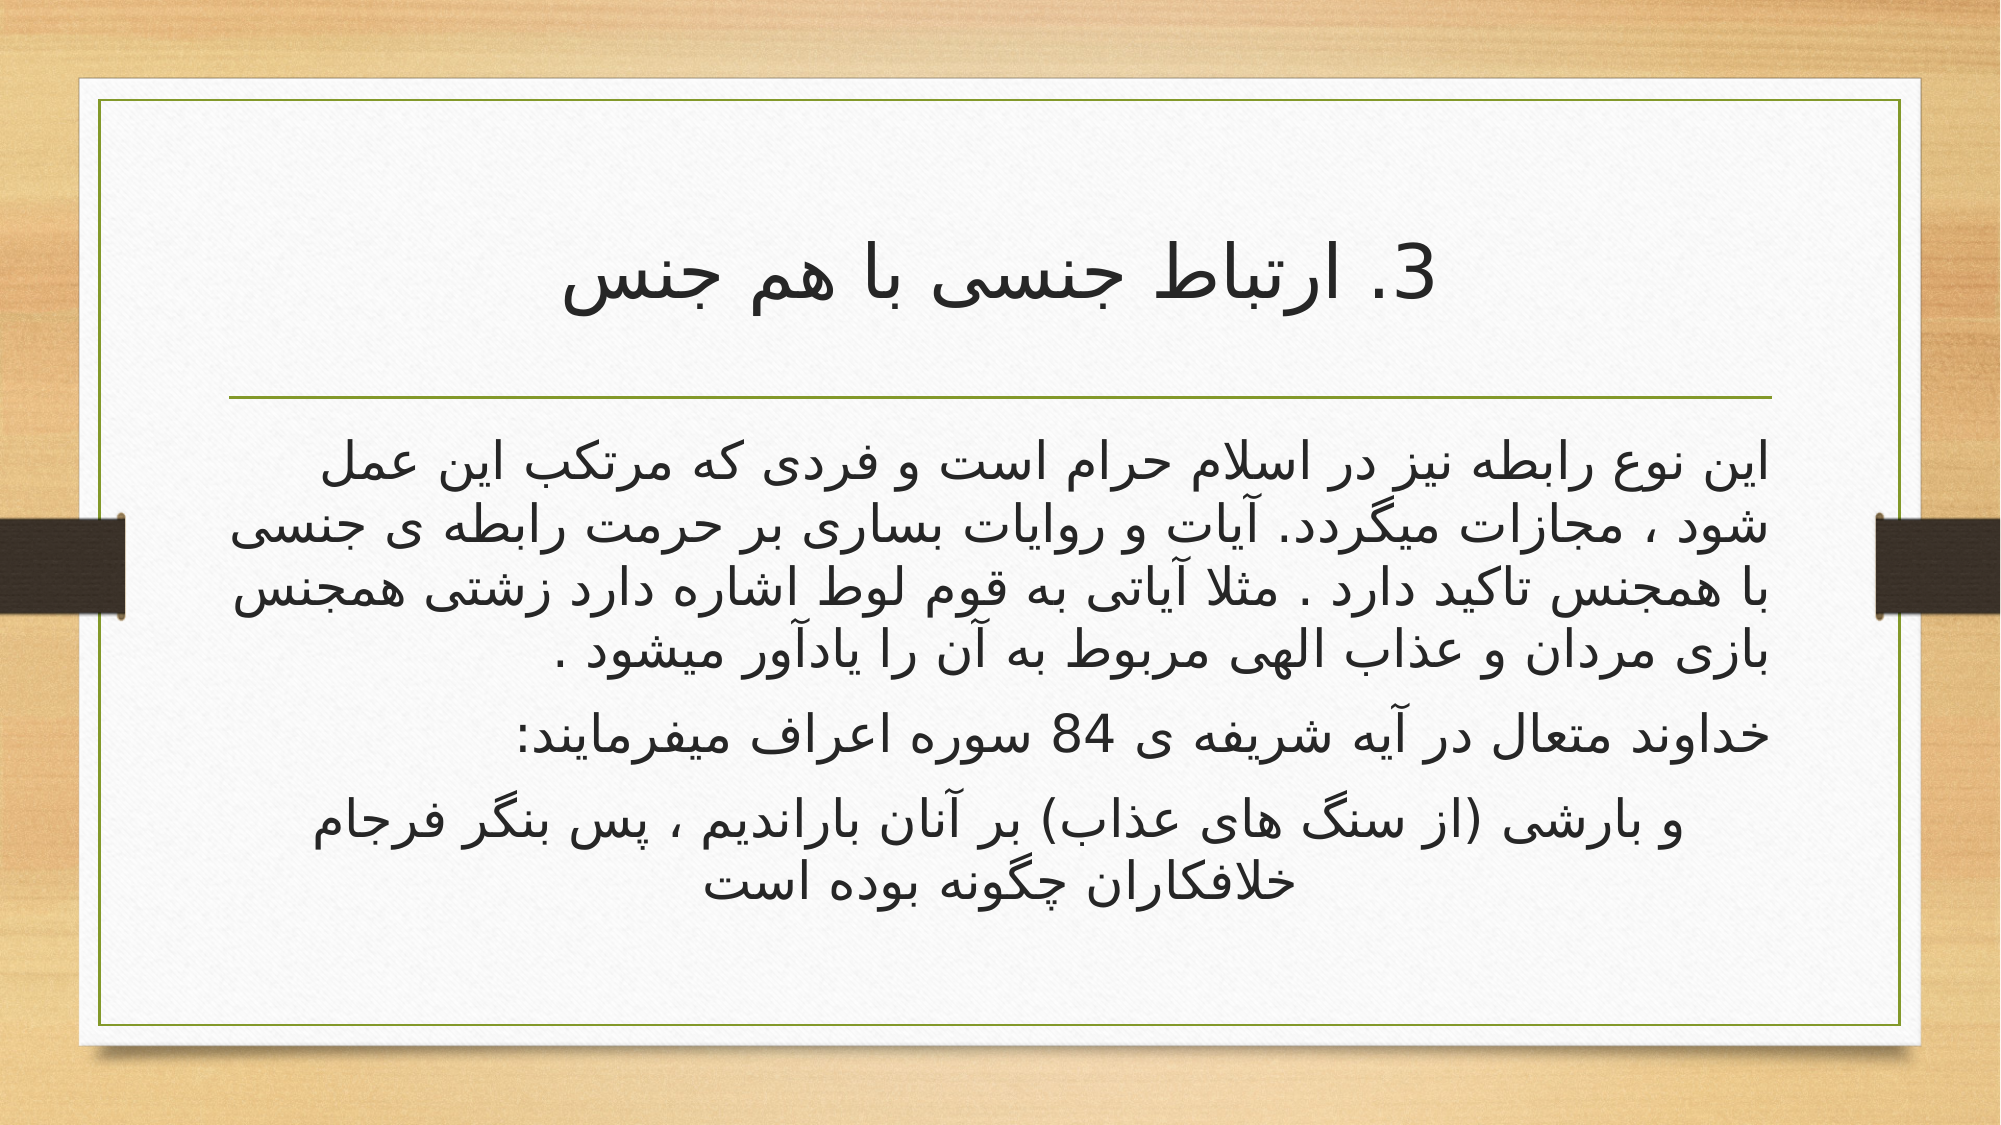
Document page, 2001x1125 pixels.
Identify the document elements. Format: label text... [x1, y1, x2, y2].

title 3. ارتباط جنسی با هم جنس [212, 161, 1788, 375]
picture [0, 0, 2001, 1125]
list این نوع رابطه نیز در اسلام حرام است و فردی که مرتکب این عمل شود ، مجازات میگردد. آیات و روایات بساری بر حرمت رابطه ی جنسی با همجنس تاکید دارد . مثلا آیاتی به قوم لوط اشاره دارد زشتی همجنس بازی مردان و عذاب الهی مربوط به آن را یادآور میشود . خداوند متعال در آیه شریفه ی 84 سوره اعراف میفرمایند: و بارشی (از سنگ های عذاب) بر آنان باراندیم ، پس بنگر فرجام خلافکاران چگونه بوده است [212, 419, 1788, 964]
